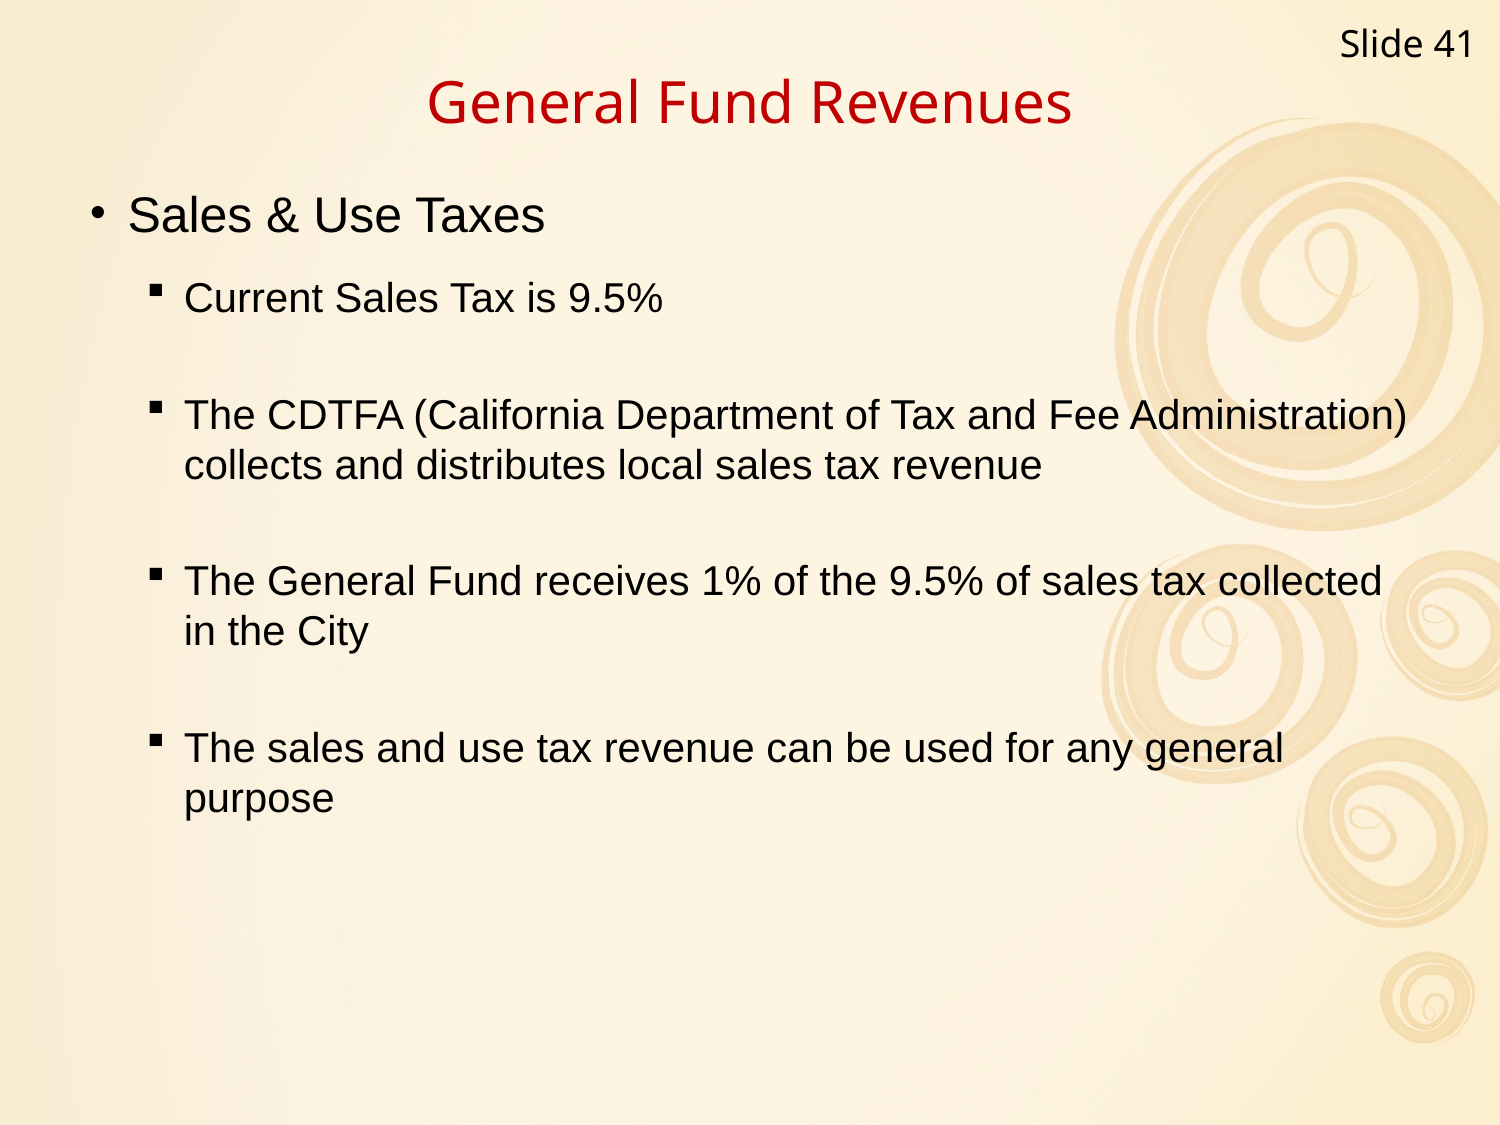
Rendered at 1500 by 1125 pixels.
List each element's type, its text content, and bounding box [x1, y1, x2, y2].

picture [0, 0, 1500, 1125]
text_box Slide 41 [1325, 12, 1500, 88]
text_box General Fund Revenues [74, 24, 1425, 174]
text_box Sales & Use Taxes Current Sales Tax is 9.5% The CDTFA (California Department of Tax and Fee Administration) collects and distributes local sales tax revenue The General Fund receives 1% of the 9.5% of sales tax collected in the City The sales and use tax revenue can be used for any general purpose [74, 174, 1425, 938]
